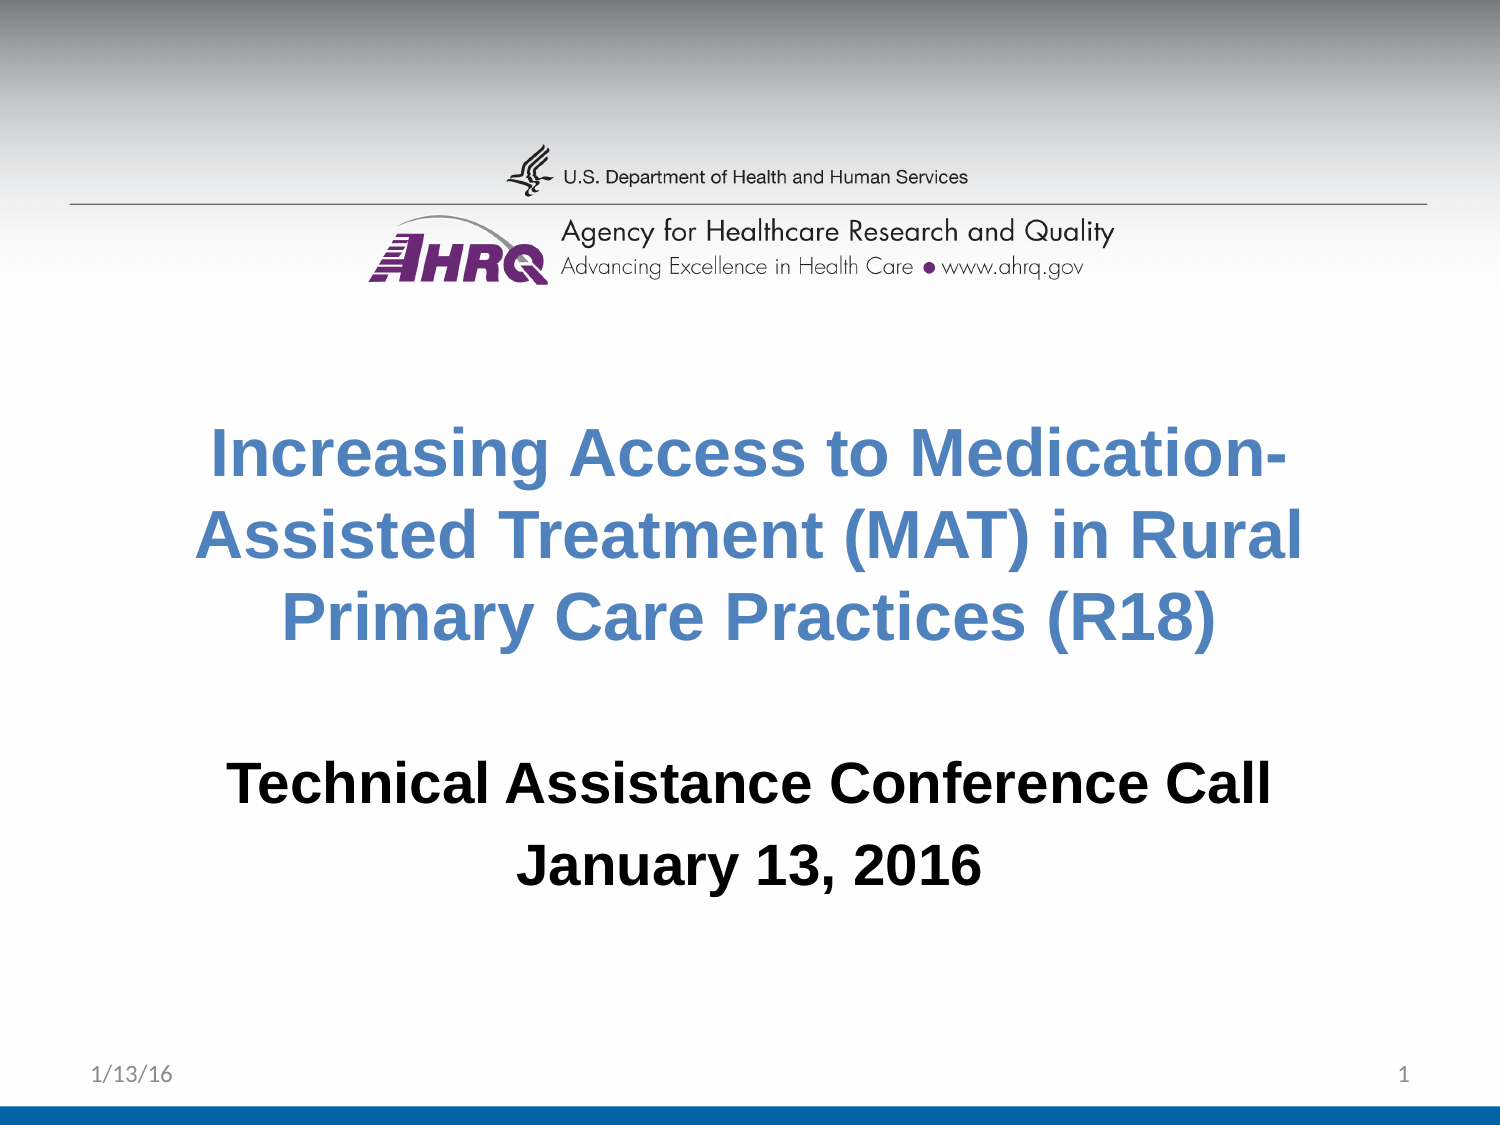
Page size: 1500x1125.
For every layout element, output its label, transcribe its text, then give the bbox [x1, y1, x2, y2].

picture [0, 0, 1500, 1125]
list Technical Assistance Conference Call January 13, 2016 [75, 737, 1425, 930]
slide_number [75, 1042, 425, 1103]
title Increasing Access to Medication-Assisted Treatment (MAT) in Rural Primary Care Practices (R18) [75, 399, 1425, 663]
slide_number 1 [1074, 1042, 1425, 1103]
